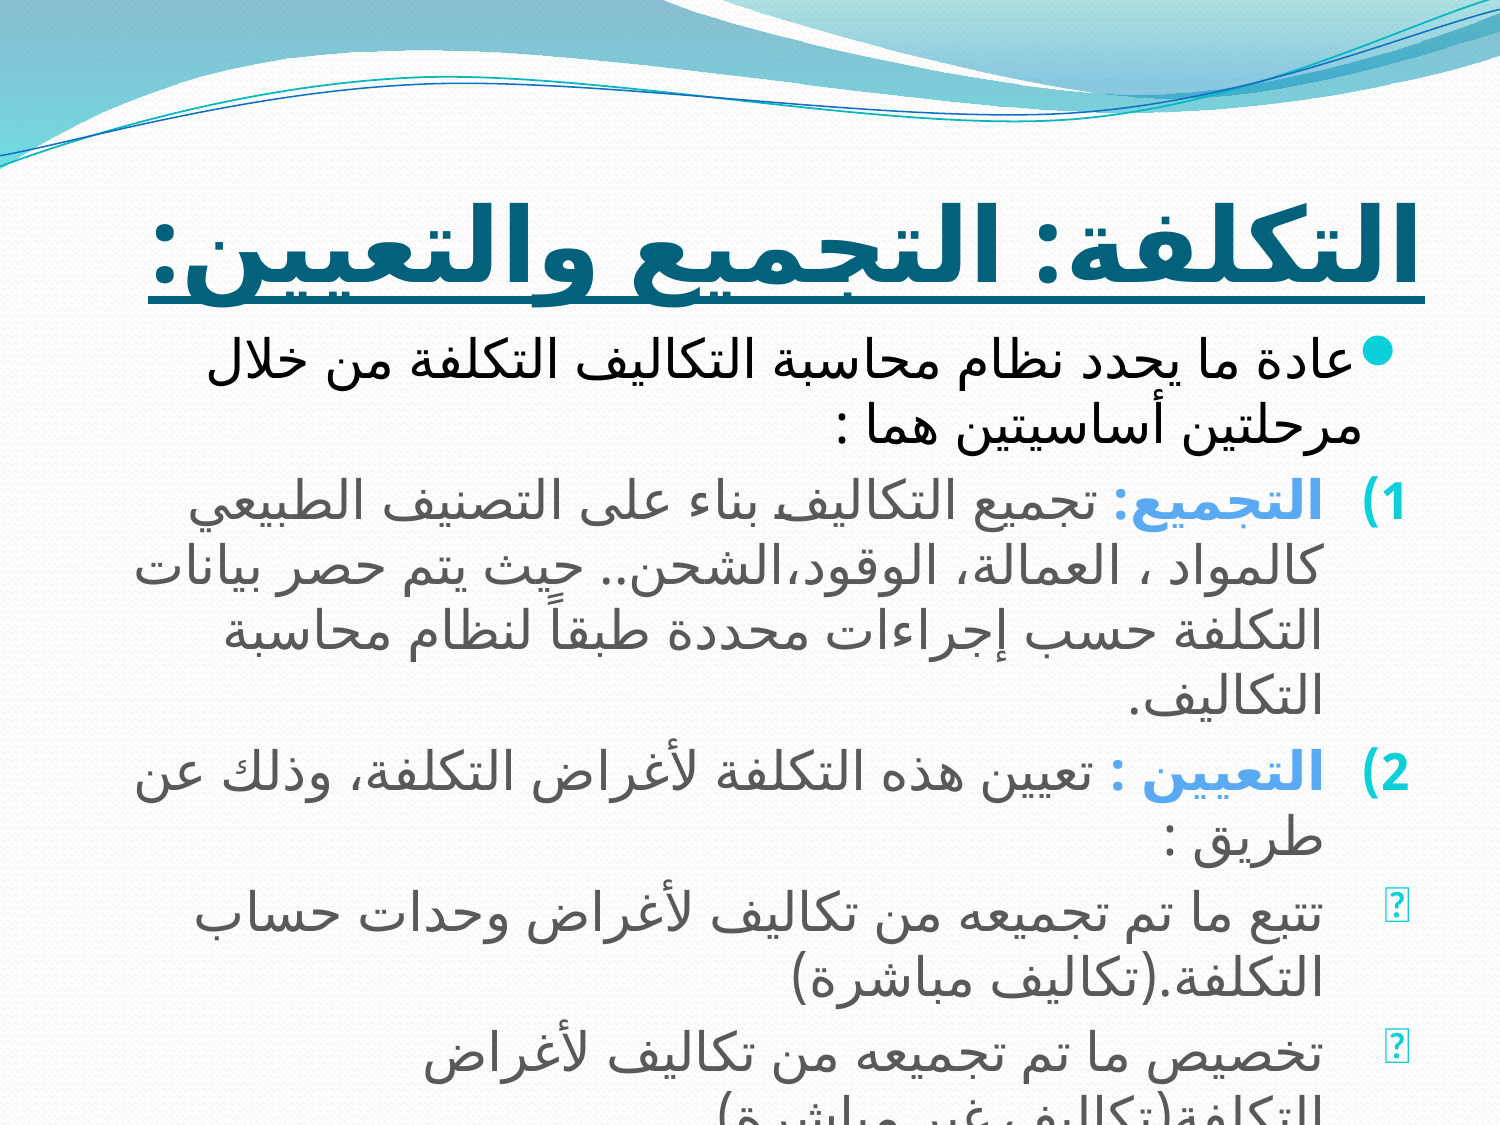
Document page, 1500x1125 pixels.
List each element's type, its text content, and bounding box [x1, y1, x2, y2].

title التكلفة: التجميع والتعيين: [75, 115, 1425, 303]
list عادة ما يحدد نظام محاسبة التكاليف التكلفة من خلال مرحلتين أساسيتين هما : التجميع: تجميع التكاليف بناء على التصنيف الطبيعي كالمواد ، العمالة، الوقود،الشحن.. حيث يتم حصر بيانات التكلفة حسب إجراءات محددة طبقاً لنظام محاسبة التكاليف. التعيين : تعيين هذه التكلفة لأغراض التكلفة، وذلك عن طريق : تتبع ما تم تجميعه من تكاليف لأغراض وحدات حساب التكلفة.(تكاليف مباشرة) تخصيص ما تم تجميعه من تكاليف لأغراض التكلفة(تكاليف غير مباشرة) [75, 317, 1425, 1038]
